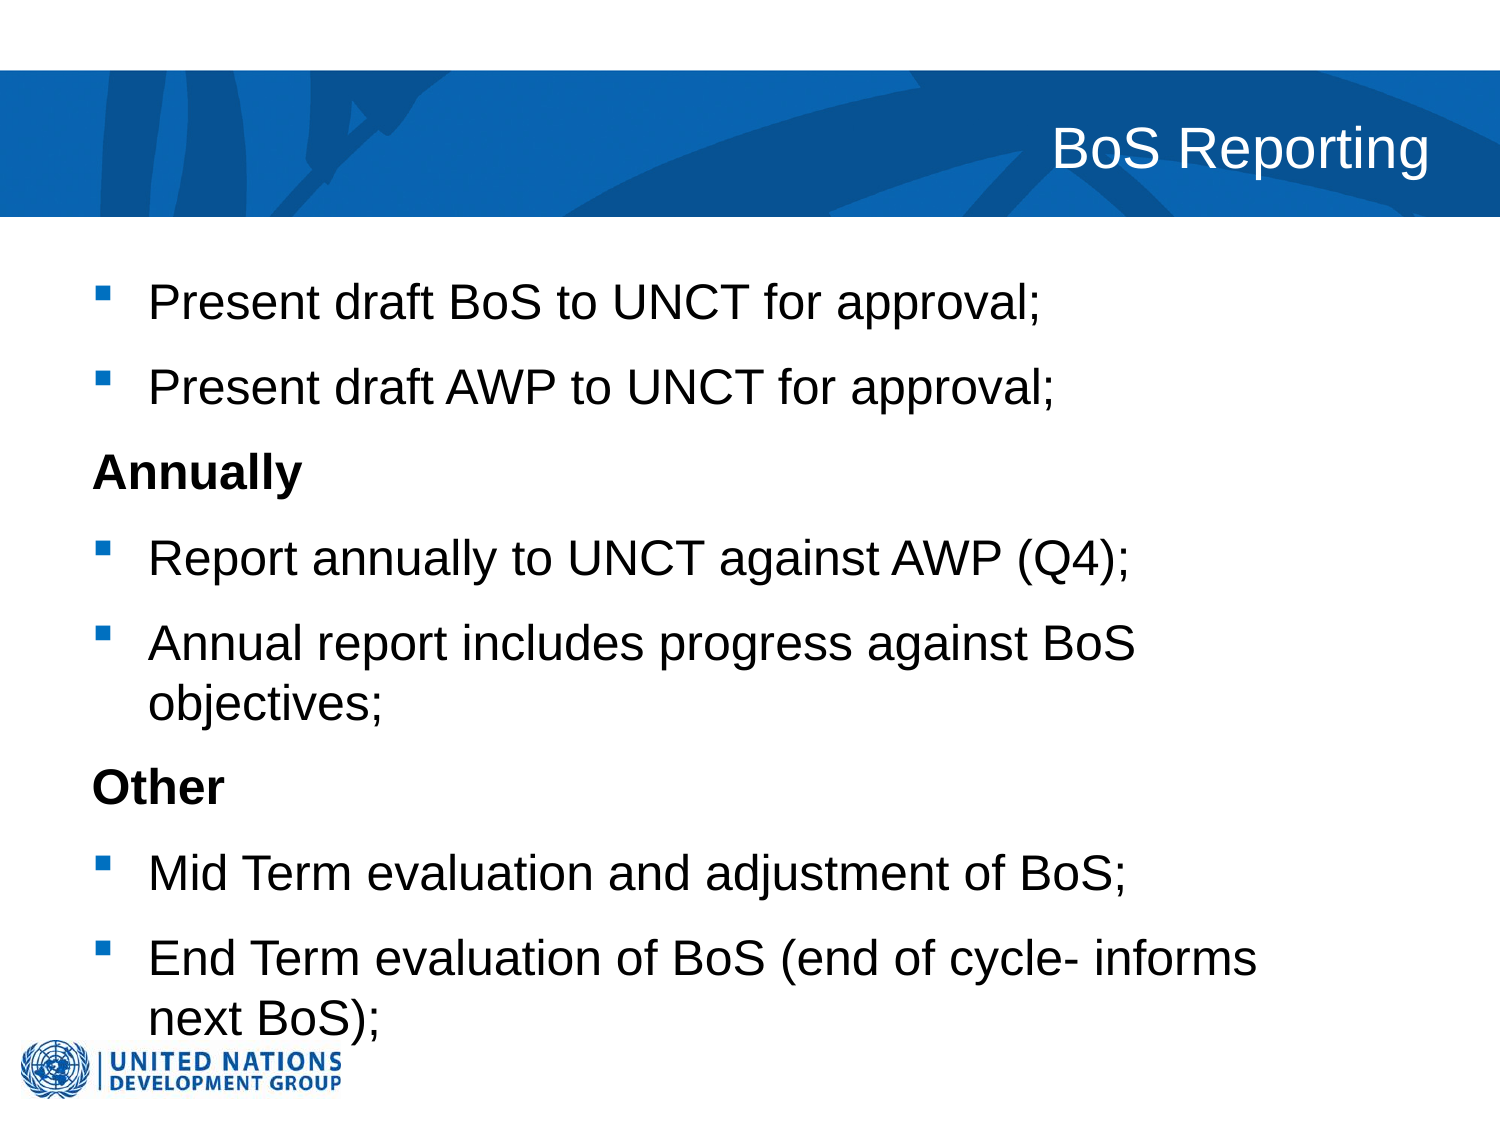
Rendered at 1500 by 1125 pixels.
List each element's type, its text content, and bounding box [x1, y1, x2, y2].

list Present draft BoS to UNCT for approval; Present draft AWP to UNCT for approval; Annually Report annually to UNCT against AWP (Q4); Annual report includes progress against BoS objectives; Other Mid Term evaluation and adjustment of BoS; End Term evaluation of BoS (end of cycle- informs next BoS); [76, 262, 1352, 938]
picture [21, 1040, 341, 1099]
title BoS Reporting [171, 94, 1447, 195]
picture [0, 70, 1500, 217]
